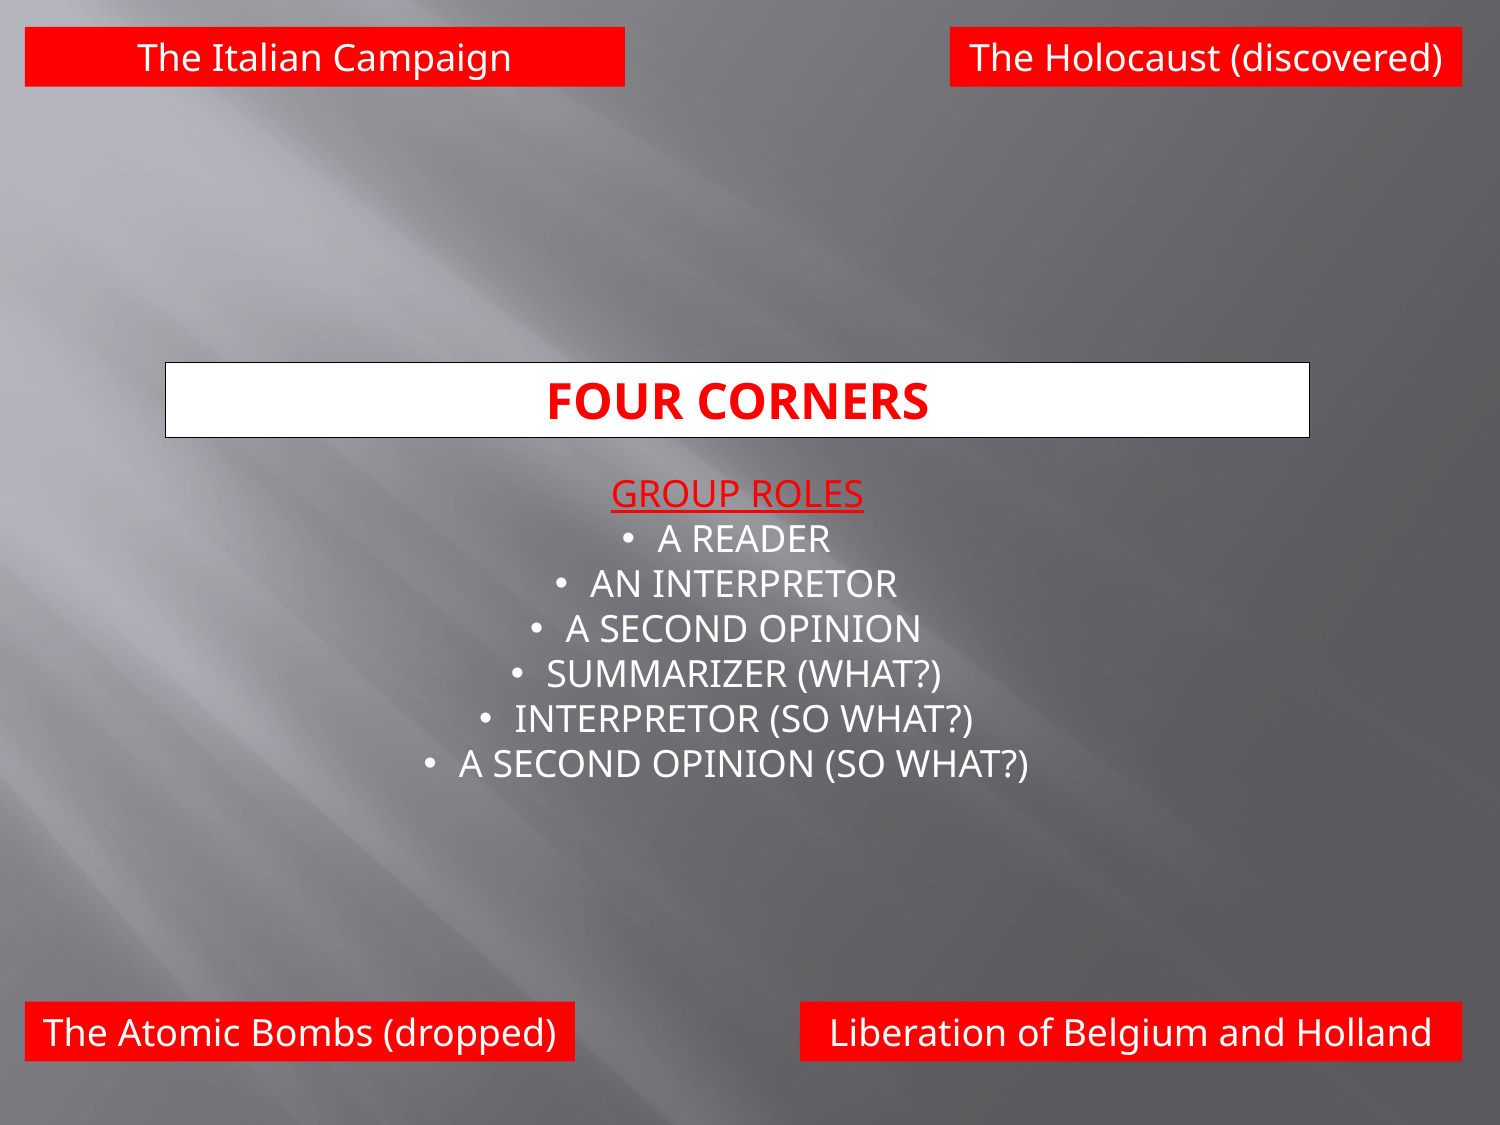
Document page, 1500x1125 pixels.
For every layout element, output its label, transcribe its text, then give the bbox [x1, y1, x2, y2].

text_box FOUR CORNERS [165, 362, 1310, 438]
text_box GROUP ROLES A READER AN INTERPRETOR A SECOND OPINION SUMMARIZER (WHAT?) INTERPRETOR (SO WHAT?) A SECOND OPINION (SO WHAT?) [368, 462, 1107, 793]
text_box The Holocaust (discovered) [949, 26, 1463, 87]
text_box Liberation of Belgium and Holland [799, 1001, 1463, 1062]
text_box The Atomic Bombs (dropped) [24, 1001, 575, 1062]
text_box The Italian Campaign [24, 26, 625, 87]
